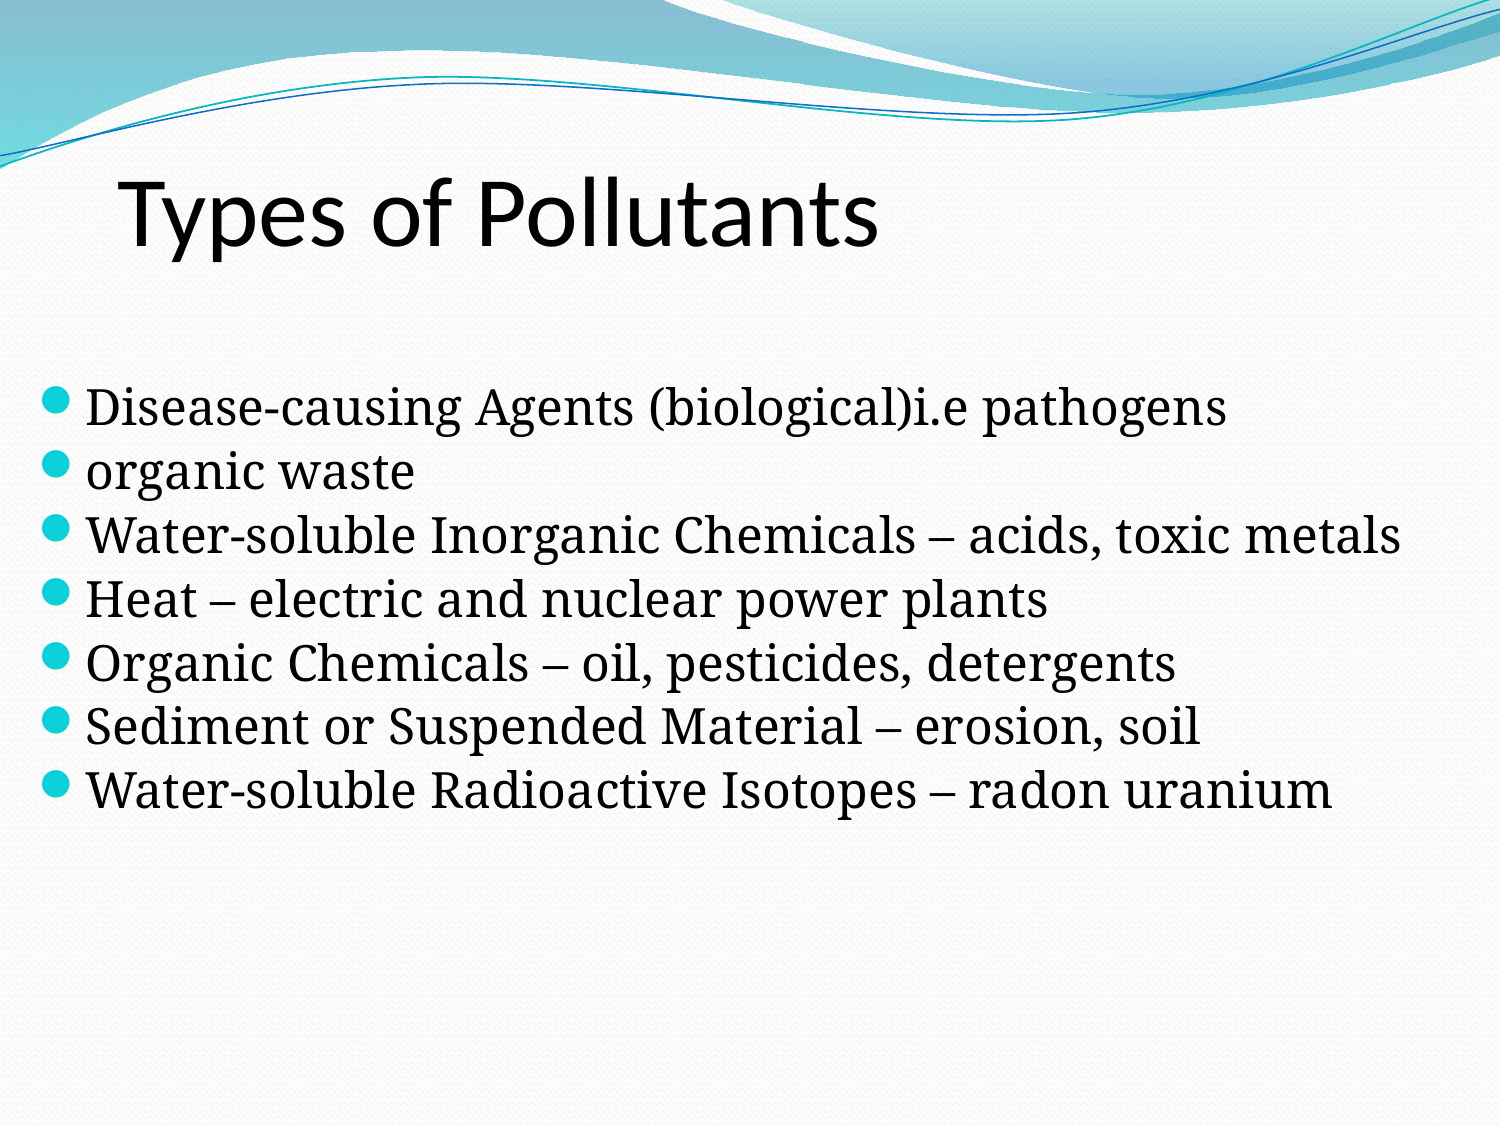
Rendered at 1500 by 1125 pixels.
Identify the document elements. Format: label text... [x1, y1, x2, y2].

list Disease-causing Agents (biological)i.e pathogens organic waste Water-soluble Inorganic Chemicals – acids, toxic metals Heat – electric and nuclear power plants Organic Chemicals – oil, pesticides, detergents Sediment or Suspended Material – erosion, soil Water-soluble Radioactive Isotopes – radon uranium [23, 304, 1500, 961]
title Types of Pollutants [117, 128, 1430, 267]
